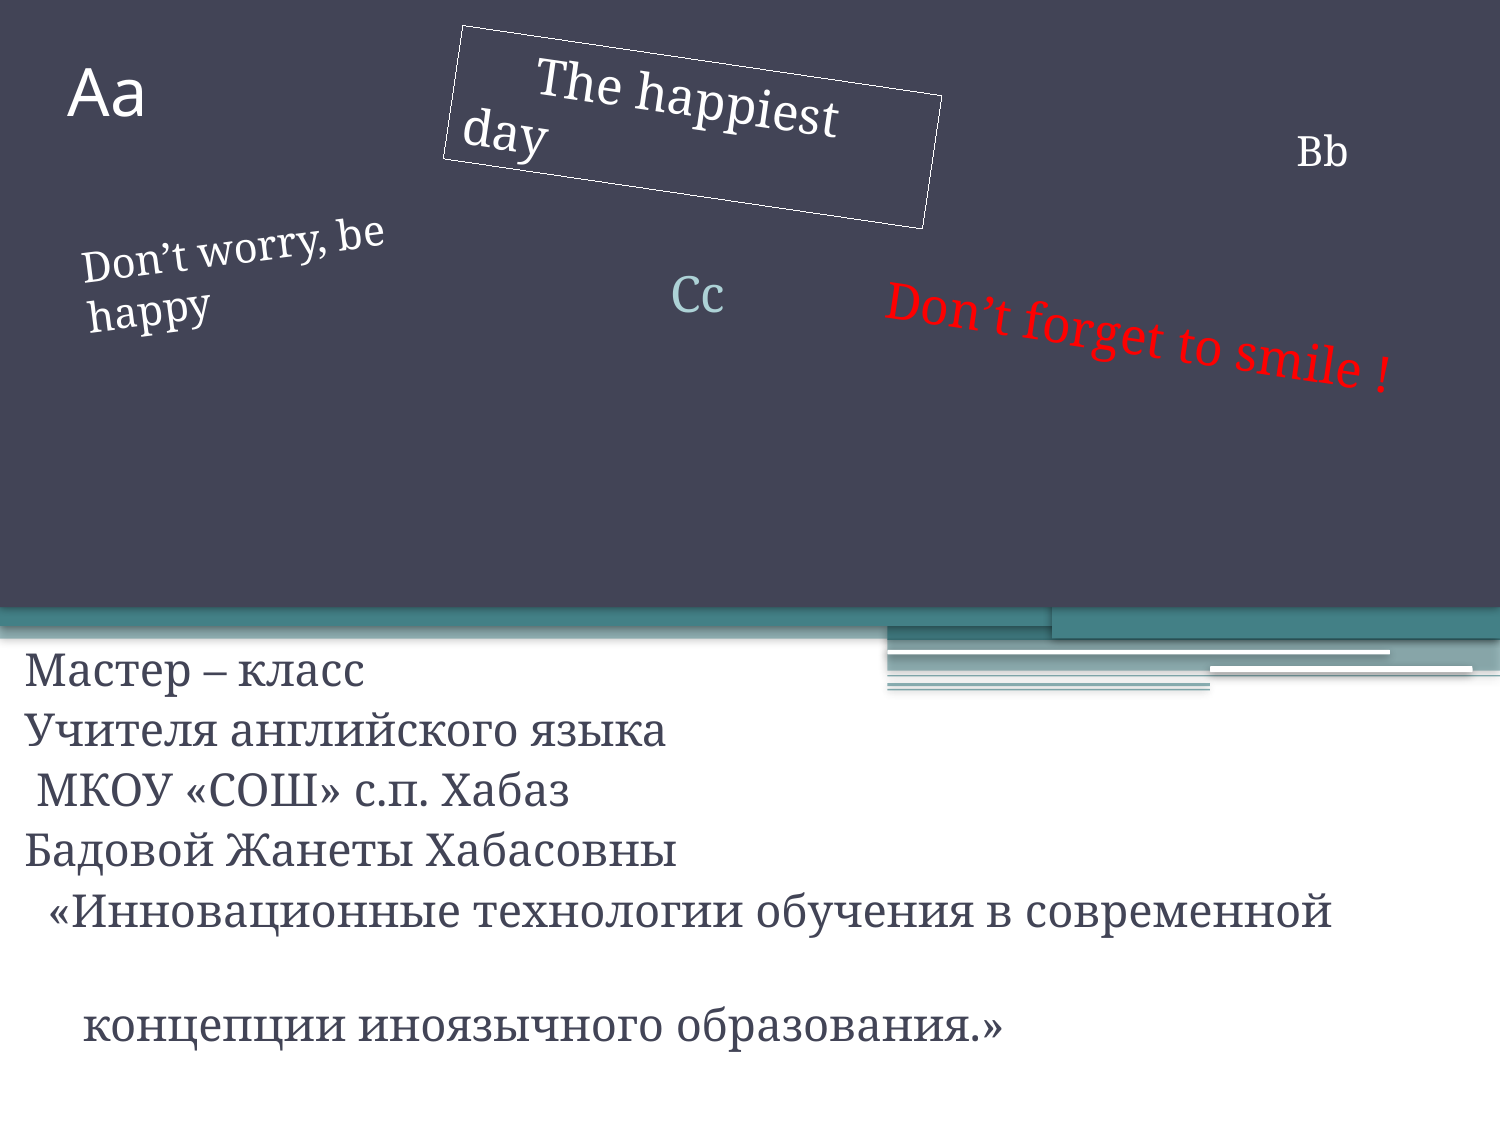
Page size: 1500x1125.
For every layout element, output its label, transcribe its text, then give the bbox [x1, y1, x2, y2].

text_box The happiest day [443, 25, 942, 229]
text_box Bb [1281, 117, 1365, 182]
text_box Aa [53, 42, 207, 138]
text_box Cc [655, 255, 786, 330]
text_box Don’t worry, be happy [62, 179, 523, 351]
text_box Don’t forget to smile ! [865, 258, 1462, 421]
subtitle Мастер – класс Учителя английского языка МКОУ «СОШ» с.п. Хабаз Бадовой Жанеты Хабасовны «Инновационные технологии обучения в современной концепции иноязычного образования.» [0, 633, 1388, 1059]
